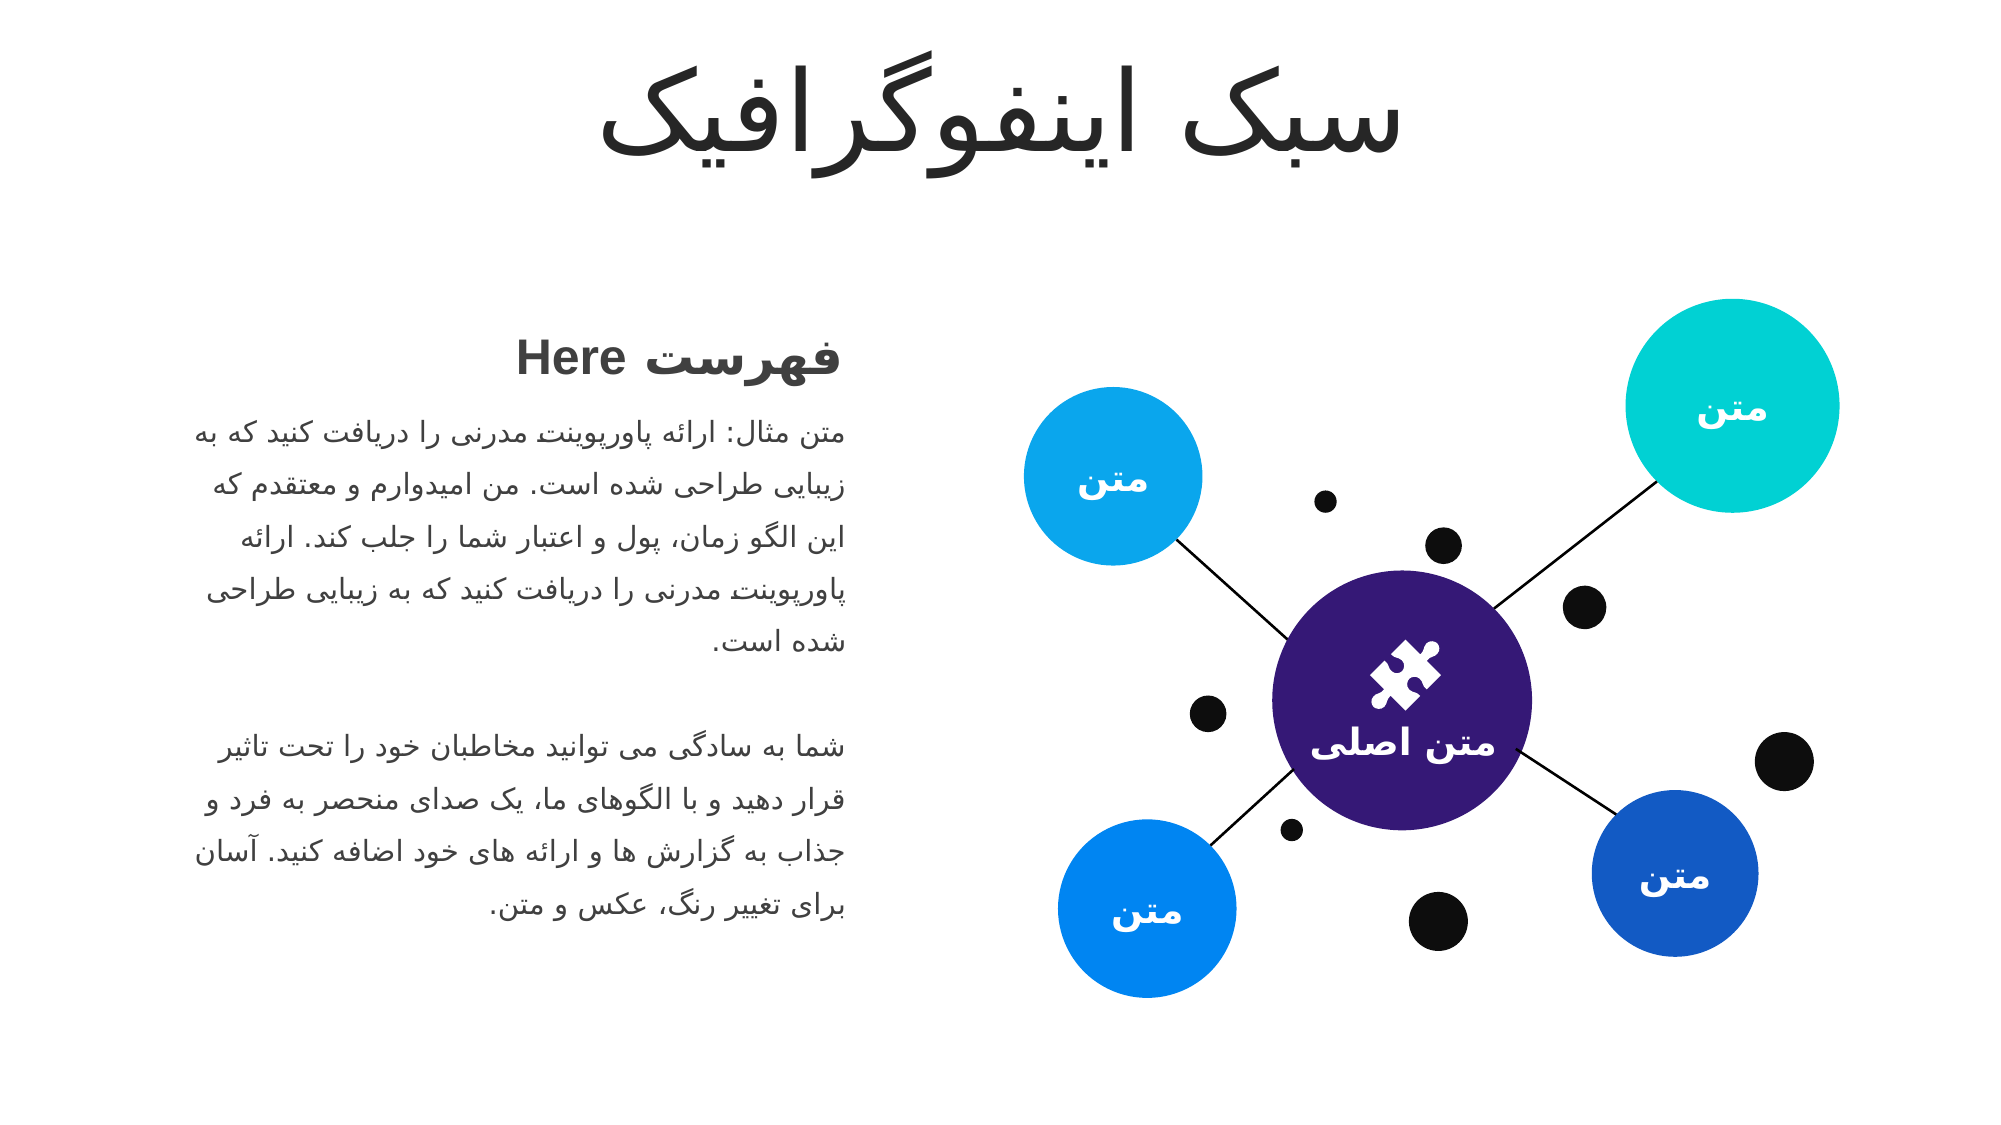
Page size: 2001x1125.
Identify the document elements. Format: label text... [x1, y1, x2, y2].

list سبک اینفوگرافیک [53, 55, 1952, 175]
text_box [152, 317, 859, 821]
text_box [1023, 298, 1840, 998]
